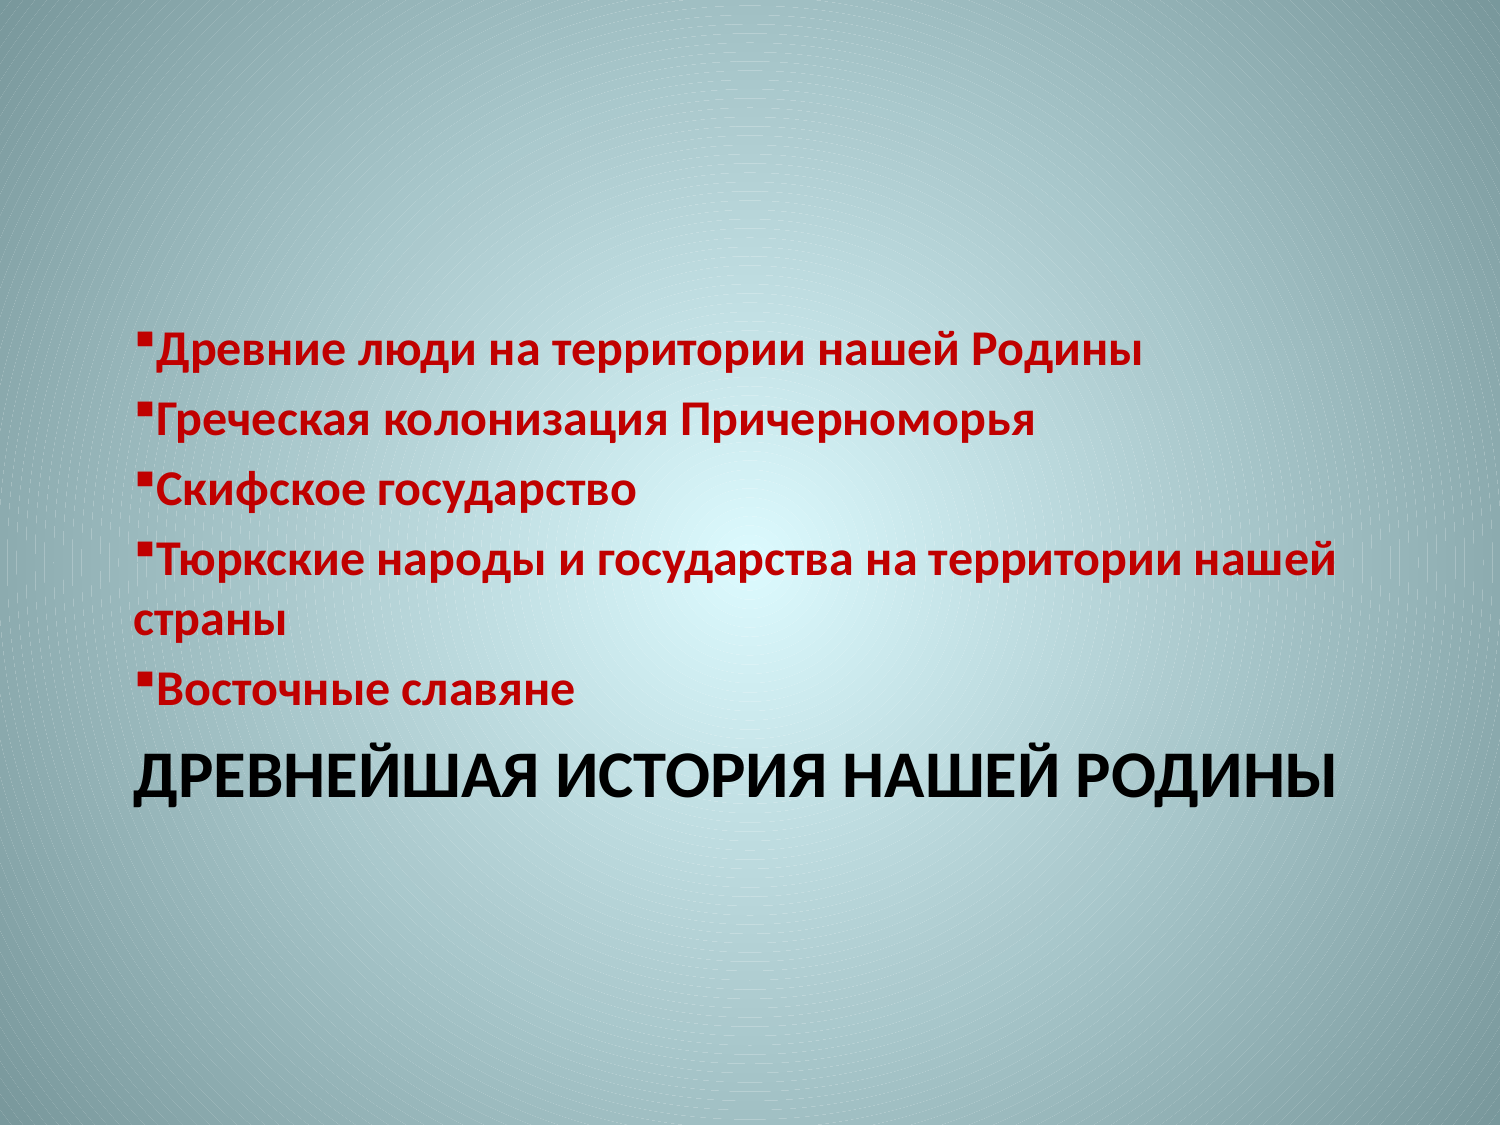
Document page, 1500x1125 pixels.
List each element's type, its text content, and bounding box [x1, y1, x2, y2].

title Древнейшая история нашей Родины [118, 723, 1394, 947]
list Древние люди на территории нашей Родины Греческая колонизация Причерноморья Скифское государство Тюркские народы и государства на территории нашей страны Восточные славяне [118, 476, 1394, 723]
